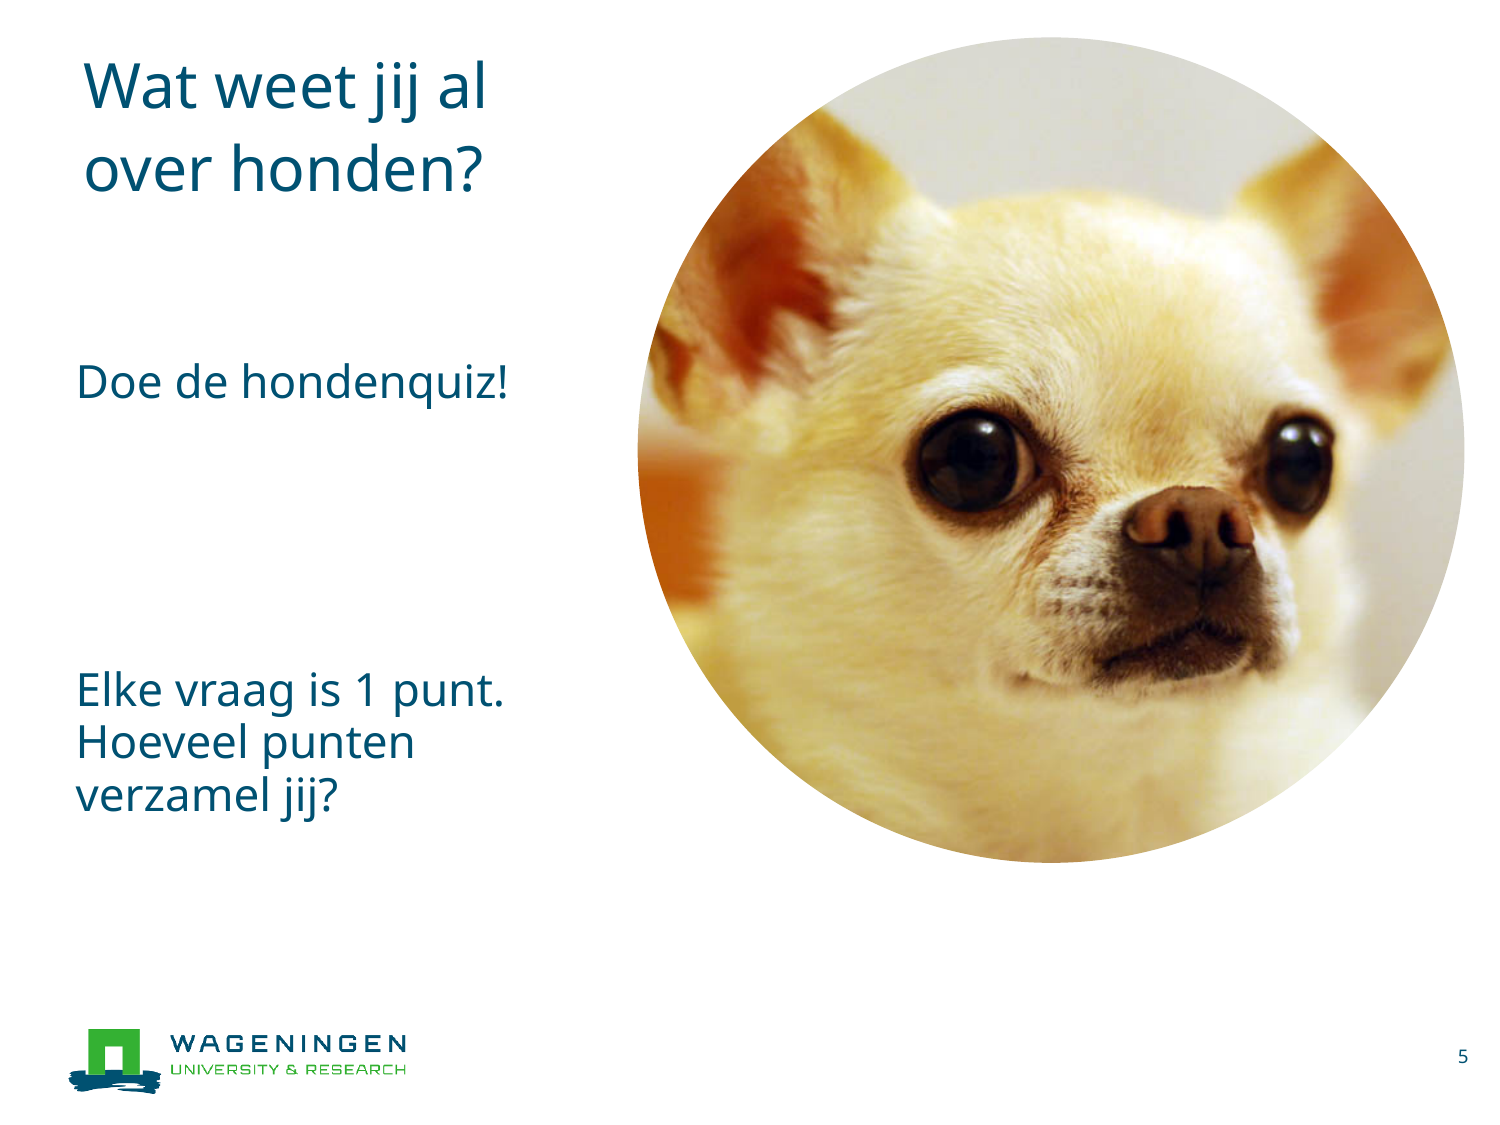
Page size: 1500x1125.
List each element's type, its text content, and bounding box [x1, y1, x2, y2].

slide_number 5 [1397, 1045, 1475, 1073]
list Doe de hondenquiz! Elke vraag is 1 punt. Hoeveel punten verzamel jij? [69, 348, 608, 452]
title Wat weet jij al over honden? [80, 37, 619, 259]
picture [0, 0, 1500, 1125]
